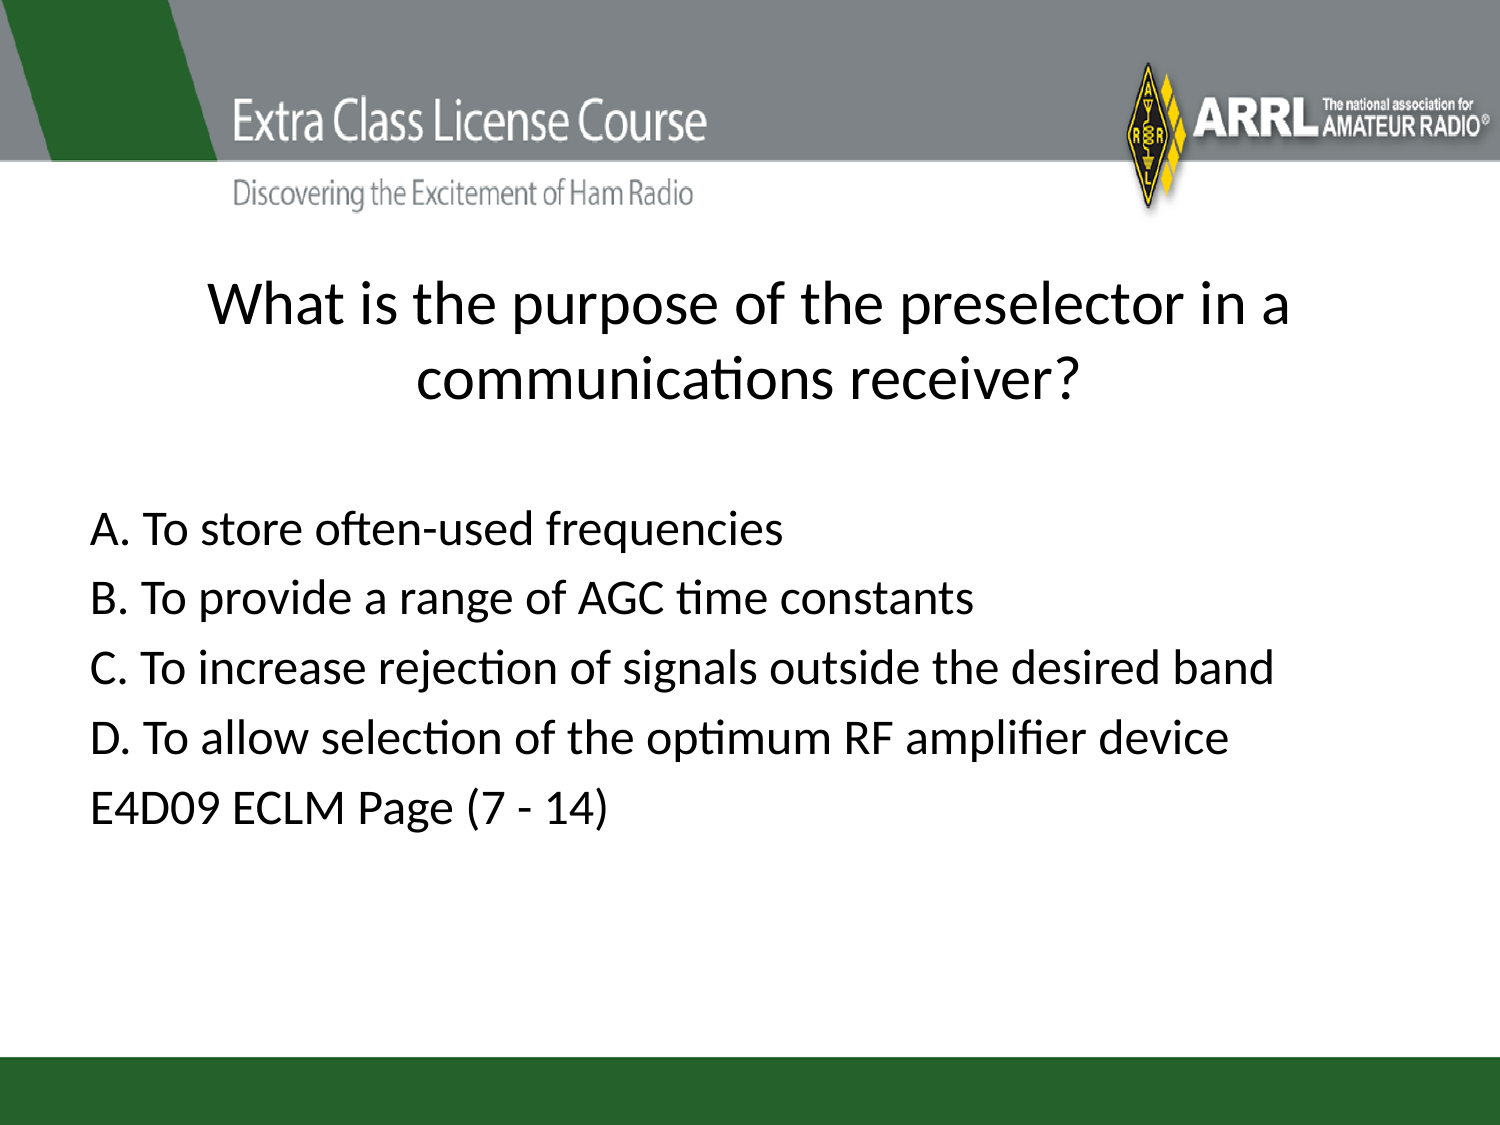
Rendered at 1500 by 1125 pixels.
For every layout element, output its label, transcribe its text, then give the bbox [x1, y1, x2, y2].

list A. To store often-used frequencies B. To provide a range of AGC time constants C. To increase rejection of signals outside the desired band D. To allow selection of the optimum RF amplifier device E4D09 ECLM Page (7 - 14) [75, 487, 1425, 1005]
picture [0, 0, 1500, 1125]
title What is the purpose of the preselector in a communications receiver? [75, 254, 1425, 435]
